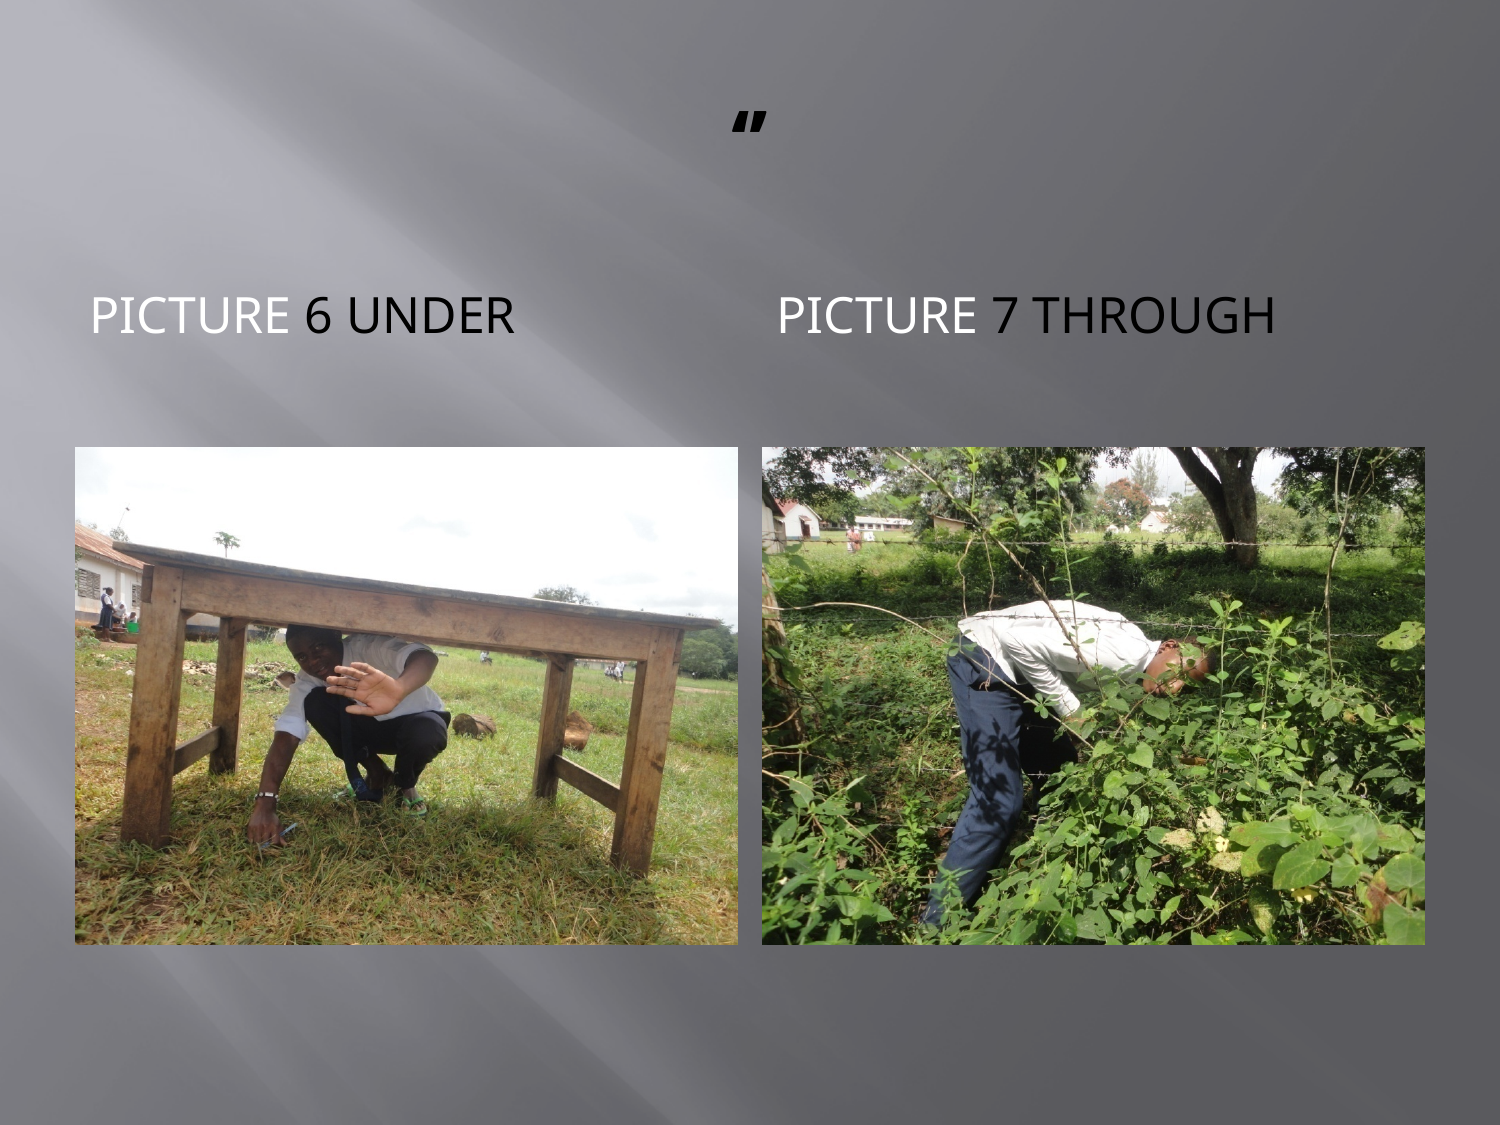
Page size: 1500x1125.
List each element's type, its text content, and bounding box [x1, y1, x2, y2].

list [74, 447, 738, 945]
list Picture 7 through [761, 251, 1425, 375]
title ‘’ [75, 44, 1425, 233]
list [761, 447, 1425, 945]
list Picture 6 under [75, 251, 738, 375]
